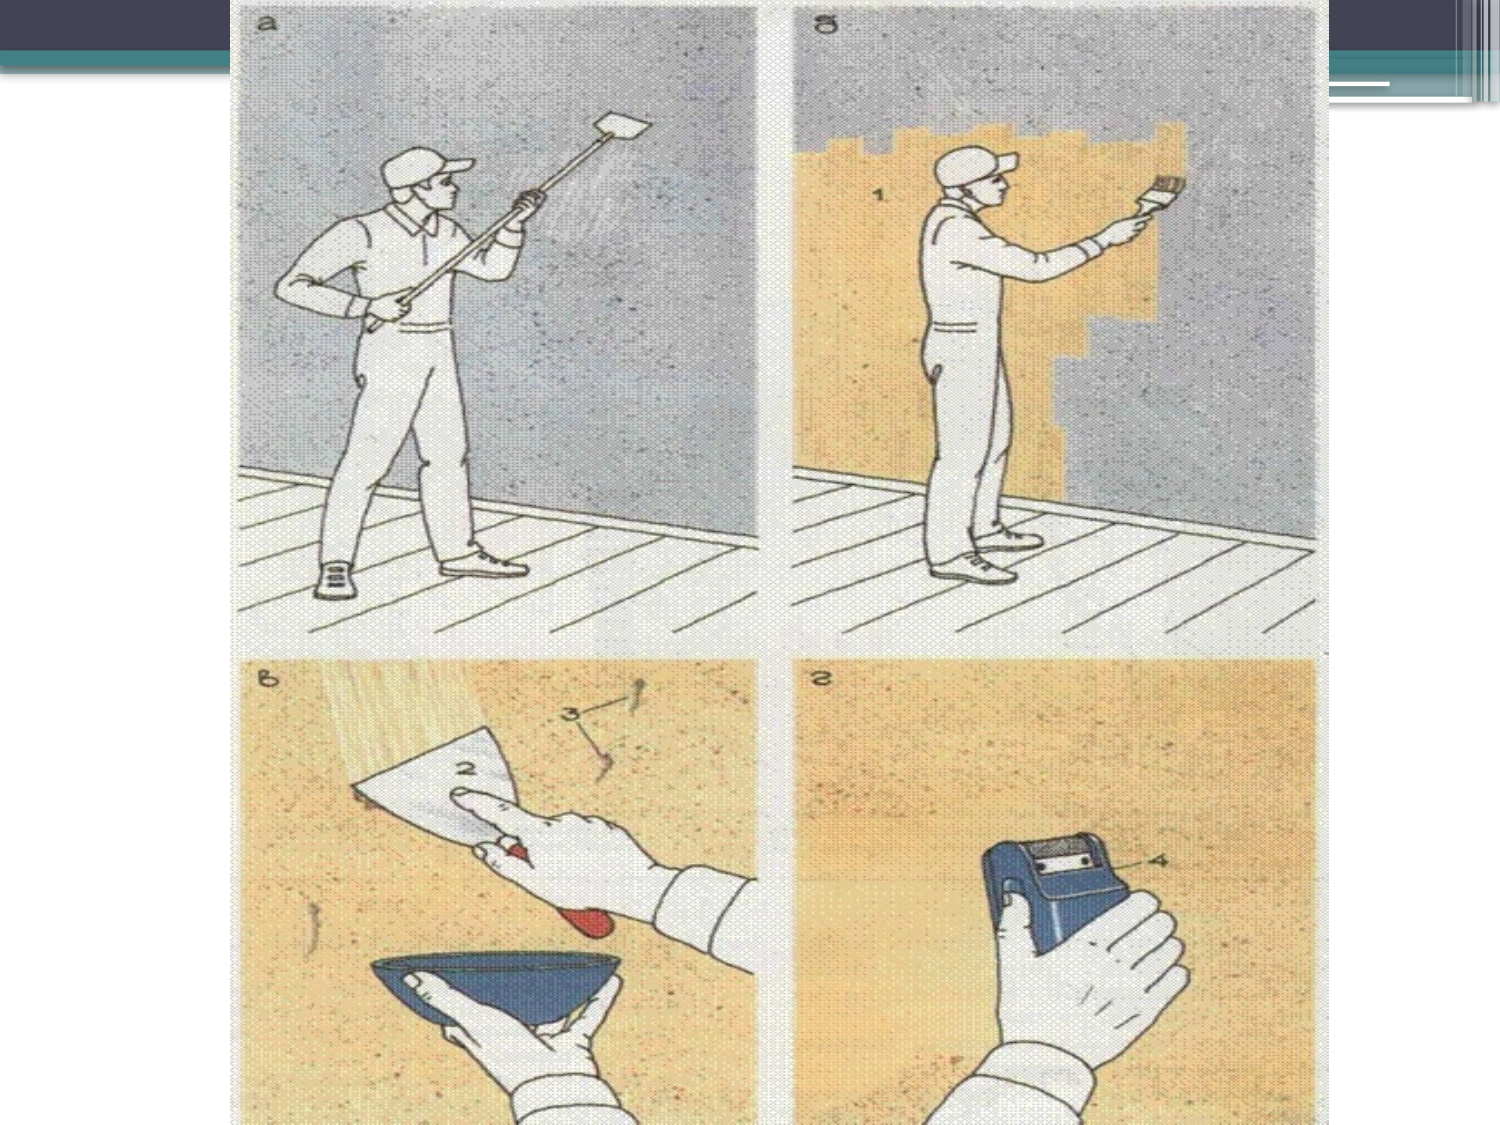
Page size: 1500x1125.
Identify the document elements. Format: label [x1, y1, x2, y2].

picture [229, 0, 1329, 1125]
